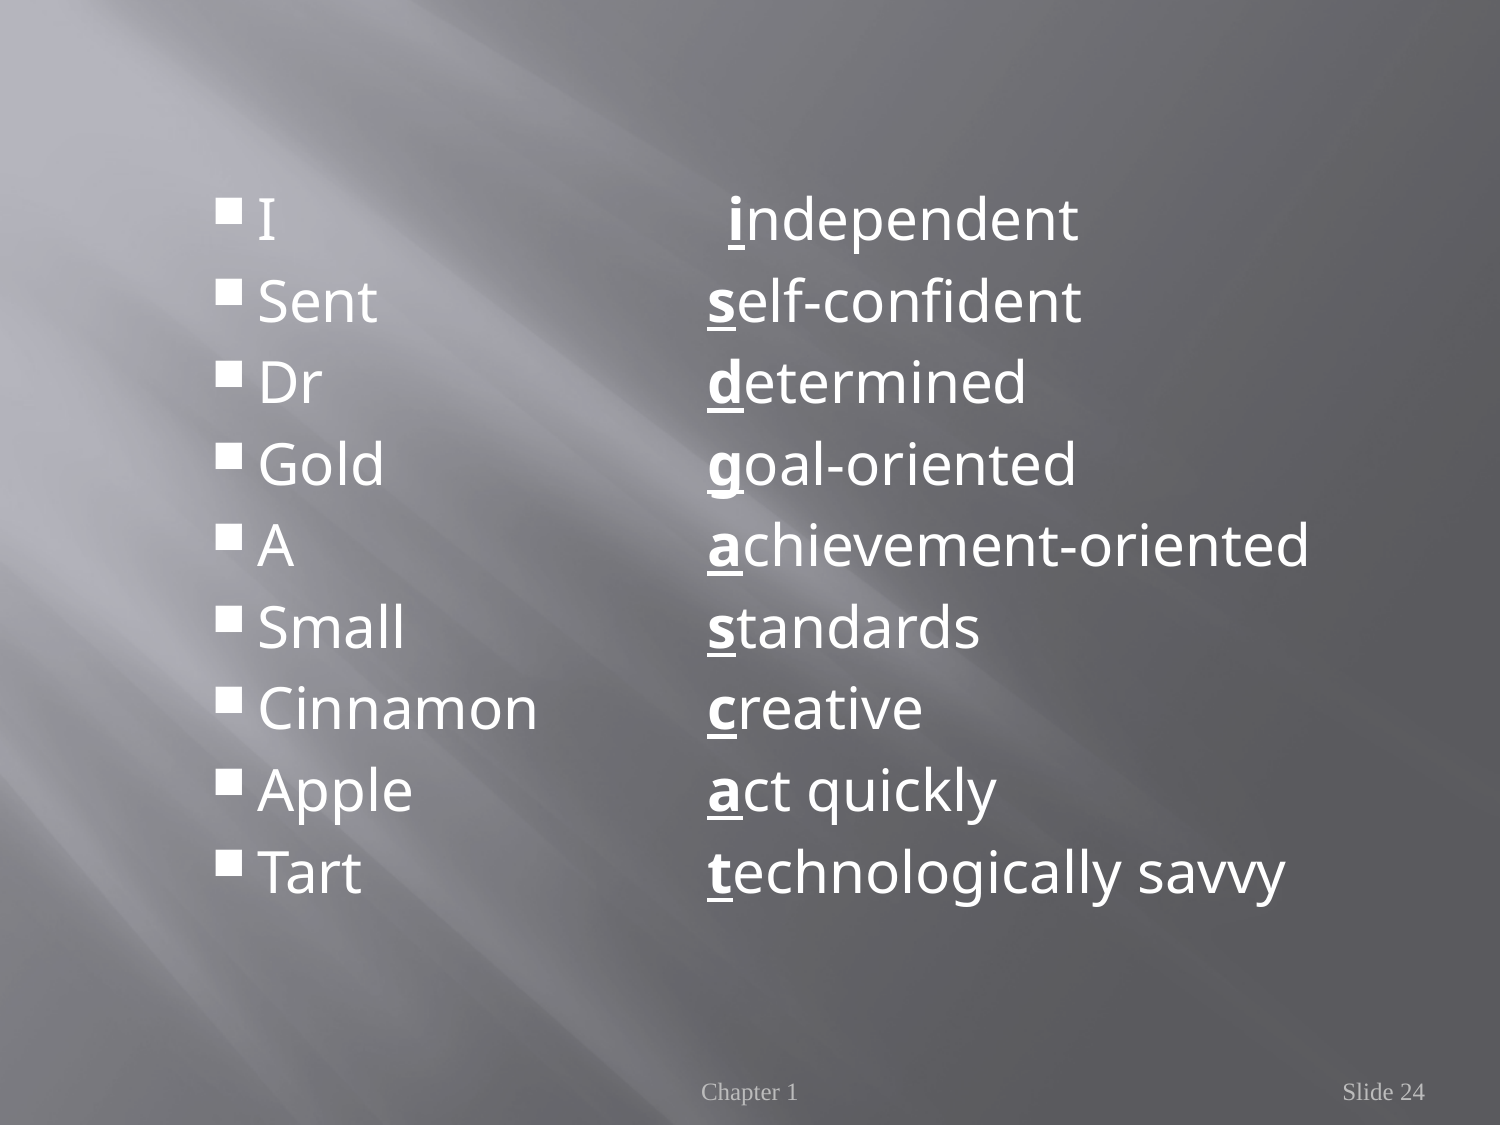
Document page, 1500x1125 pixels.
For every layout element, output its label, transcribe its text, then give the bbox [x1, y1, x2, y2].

list I independent Sent self-confident Dr determined Gold goal-oriented A achievement-oriented Small standards Cinnamon creative Apple act quickly Tart technologically savvy [99, 174, 1438, 963]
footer Chapter 1 [512, 1052, 988, 1113]
slide_number Slide 24 [1299, 1052, 1425, 1113]
